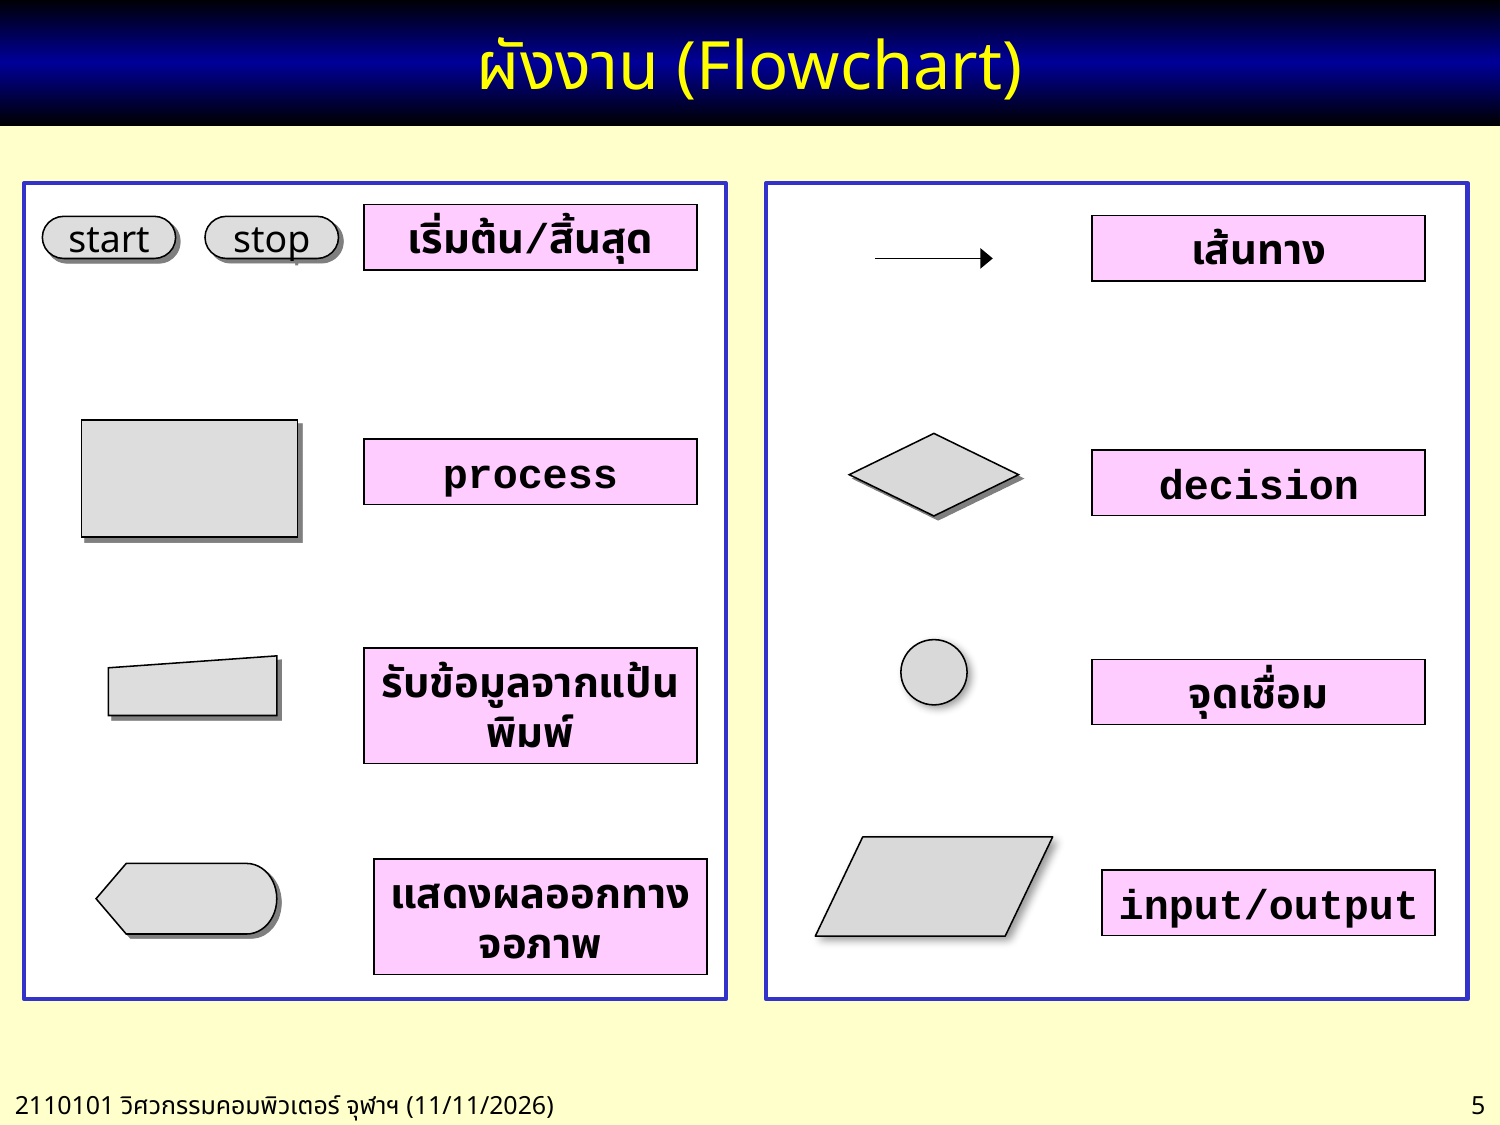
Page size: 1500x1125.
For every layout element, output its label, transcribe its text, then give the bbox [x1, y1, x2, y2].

text_box [764, 181, 1470, 1001]
title ผังงาน (Flowchart) [0, 0, 1500, 126]
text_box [814, 215, 1436, 937]
text_box [22, 181, 728, 1001]
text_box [42, 204, 708, 976]
